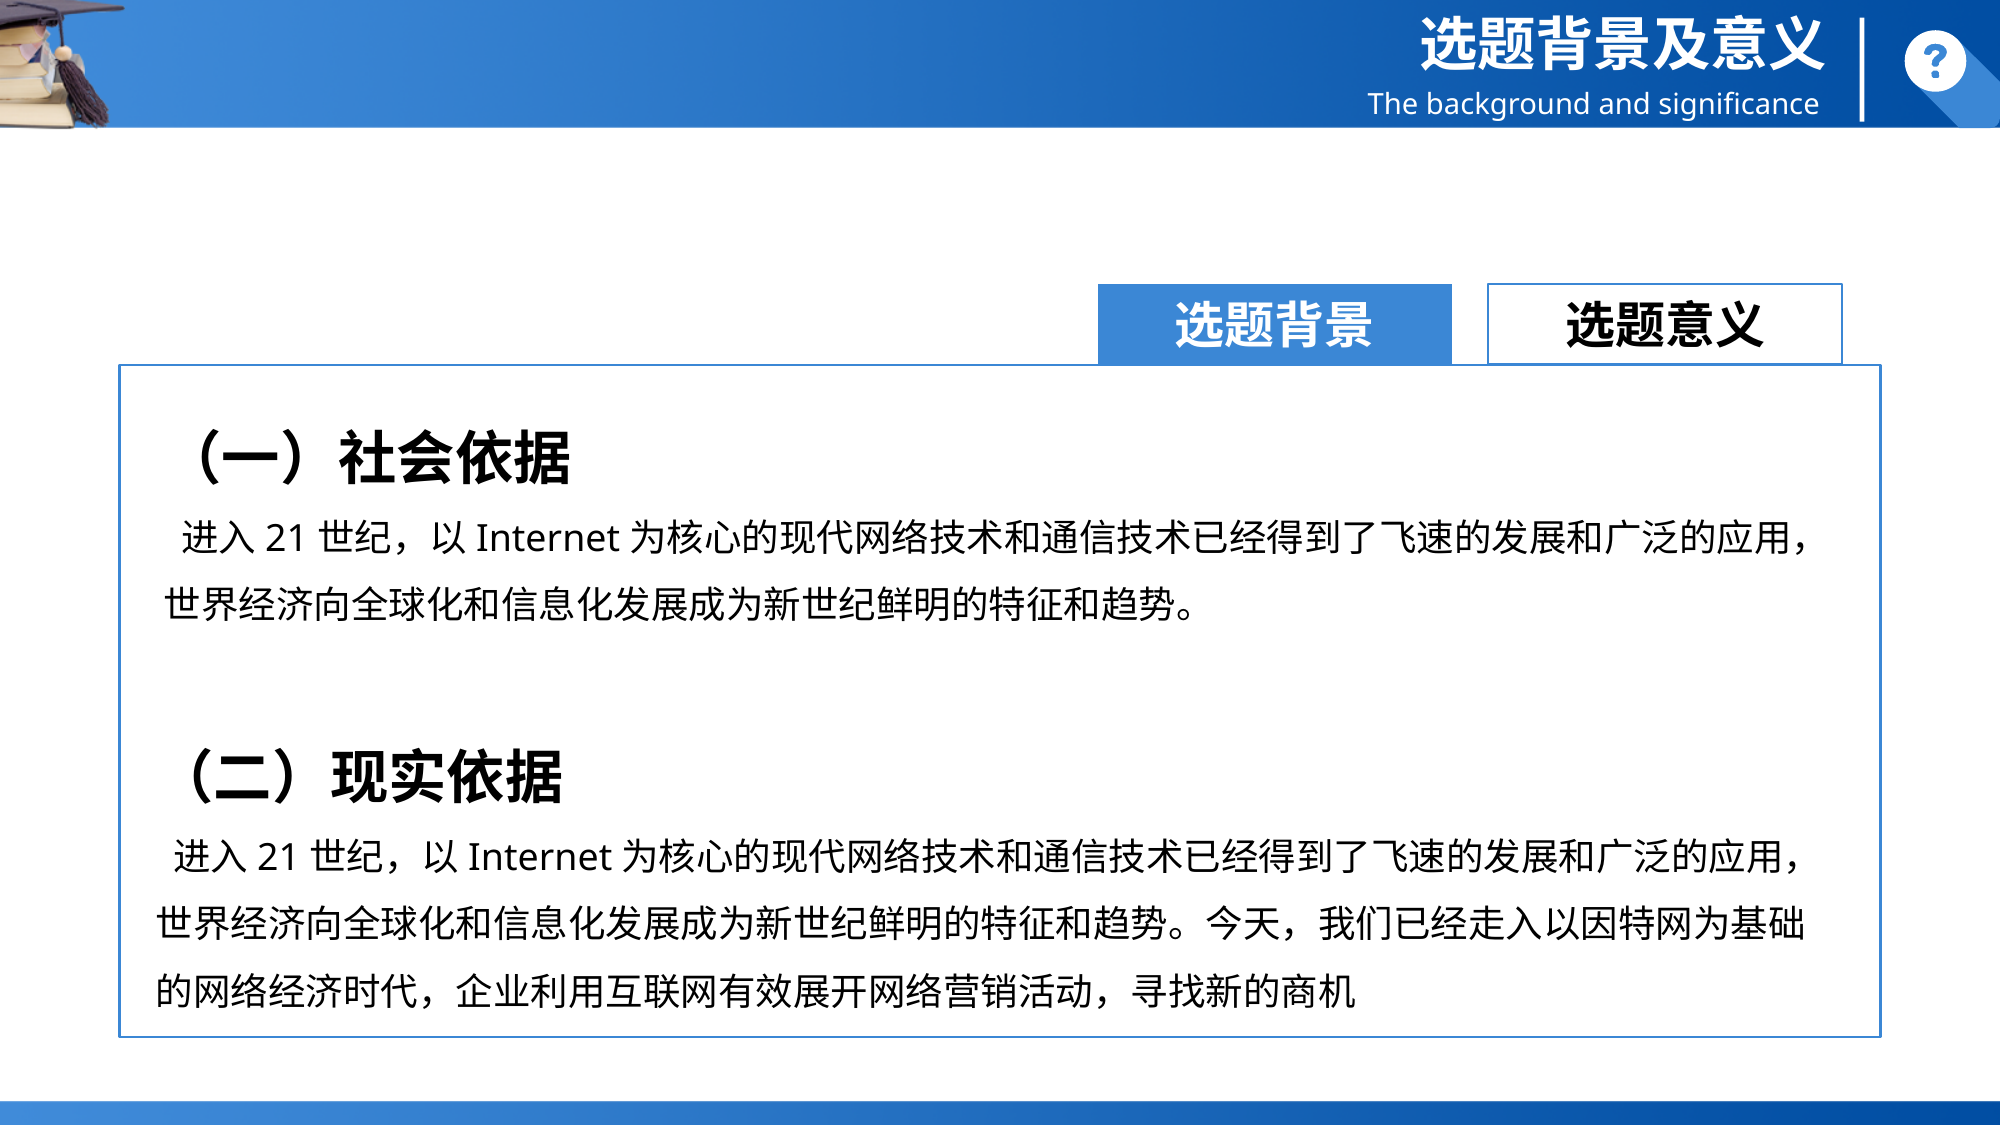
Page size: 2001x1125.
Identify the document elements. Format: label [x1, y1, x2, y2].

text_box [1487, 284, 1843, 365]
picture [0, 0, 2000, 1125]
text_box [1094, 284, 1455, 365]
text_box [1346, 0, 1843, 129]
text_box [1904, 29, 2000, 129]
